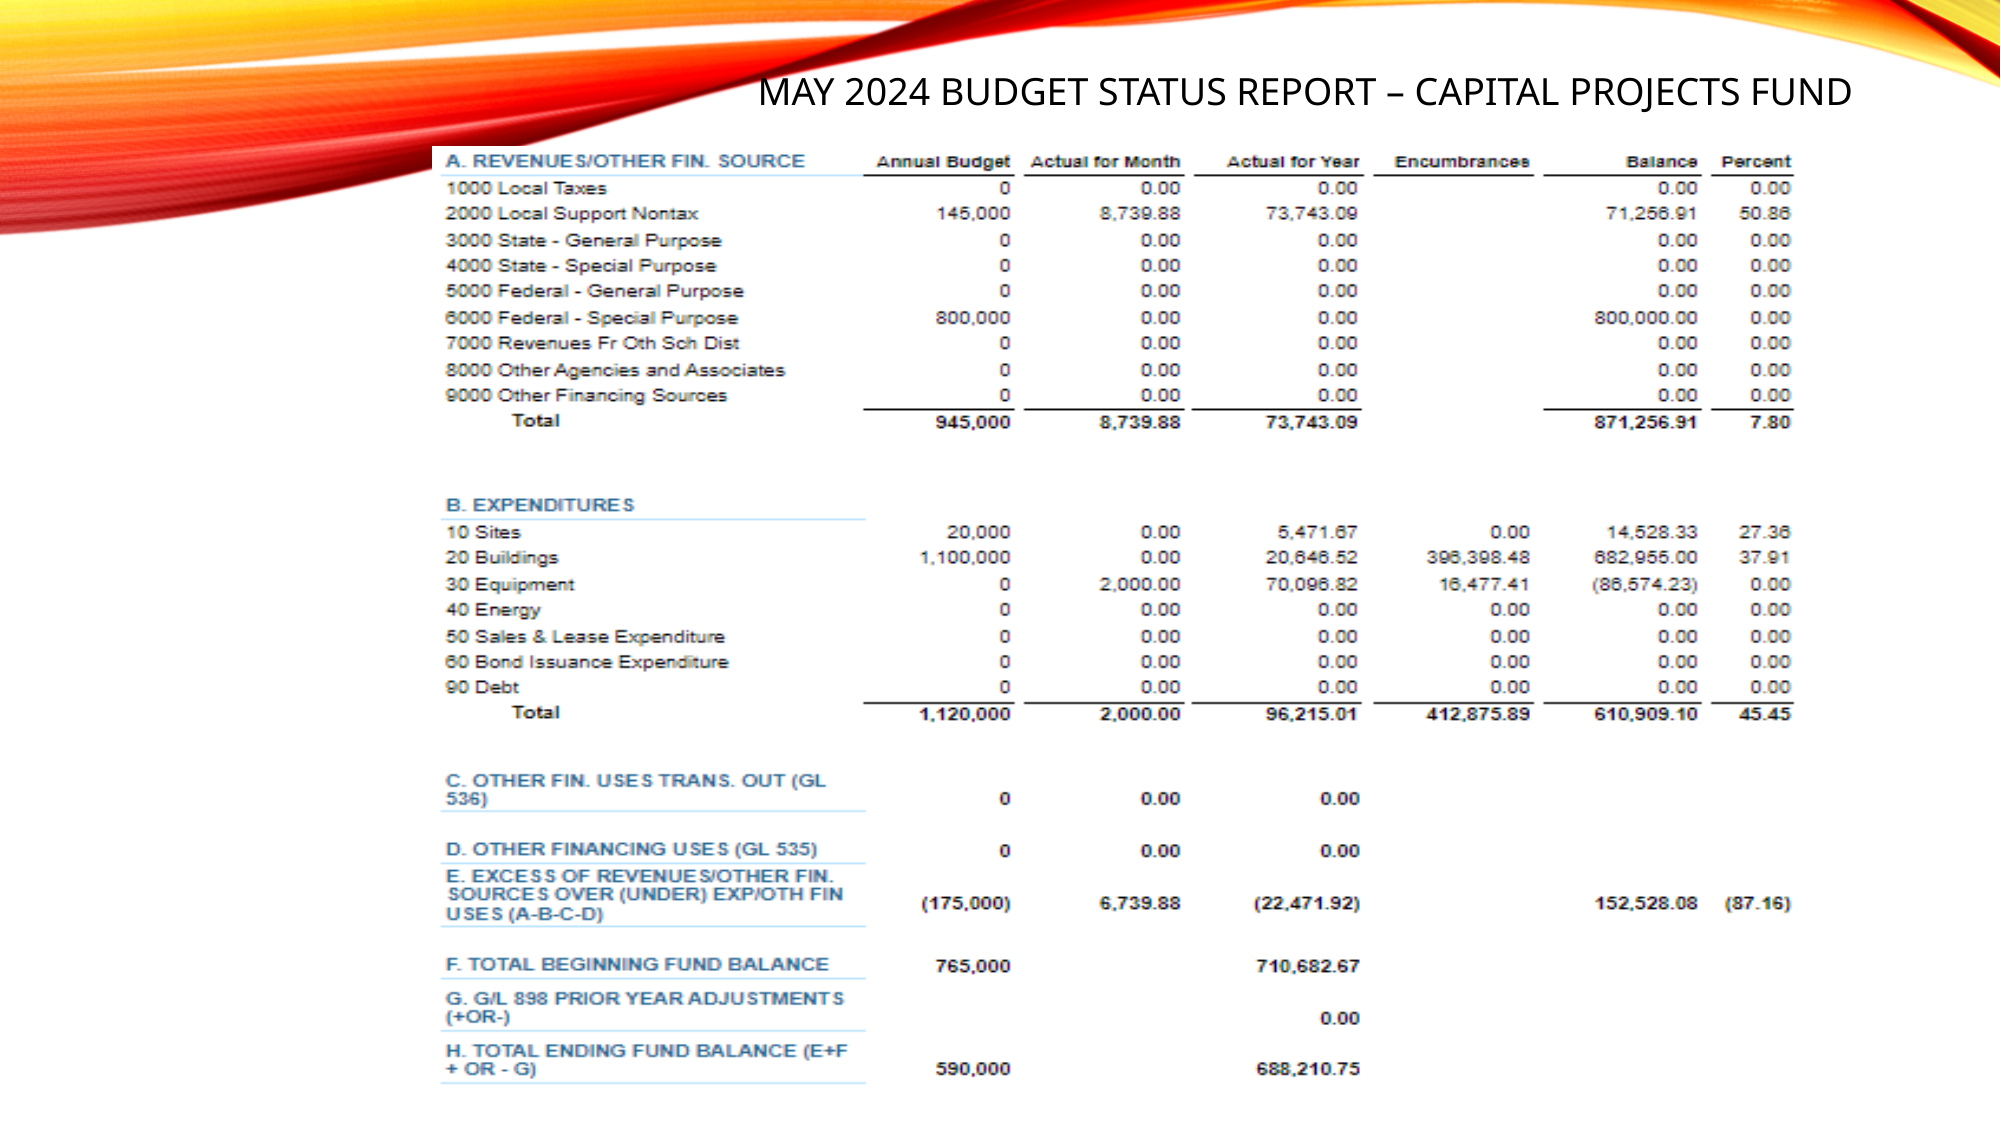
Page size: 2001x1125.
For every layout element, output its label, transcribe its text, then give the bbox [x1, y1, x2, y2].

title MAY 2024 BUDGET STATUS REPORT – CAPITAL PROJECTS FUND [683, 50, 1928, 138]
picture [0, 0, 2000, 1107]
